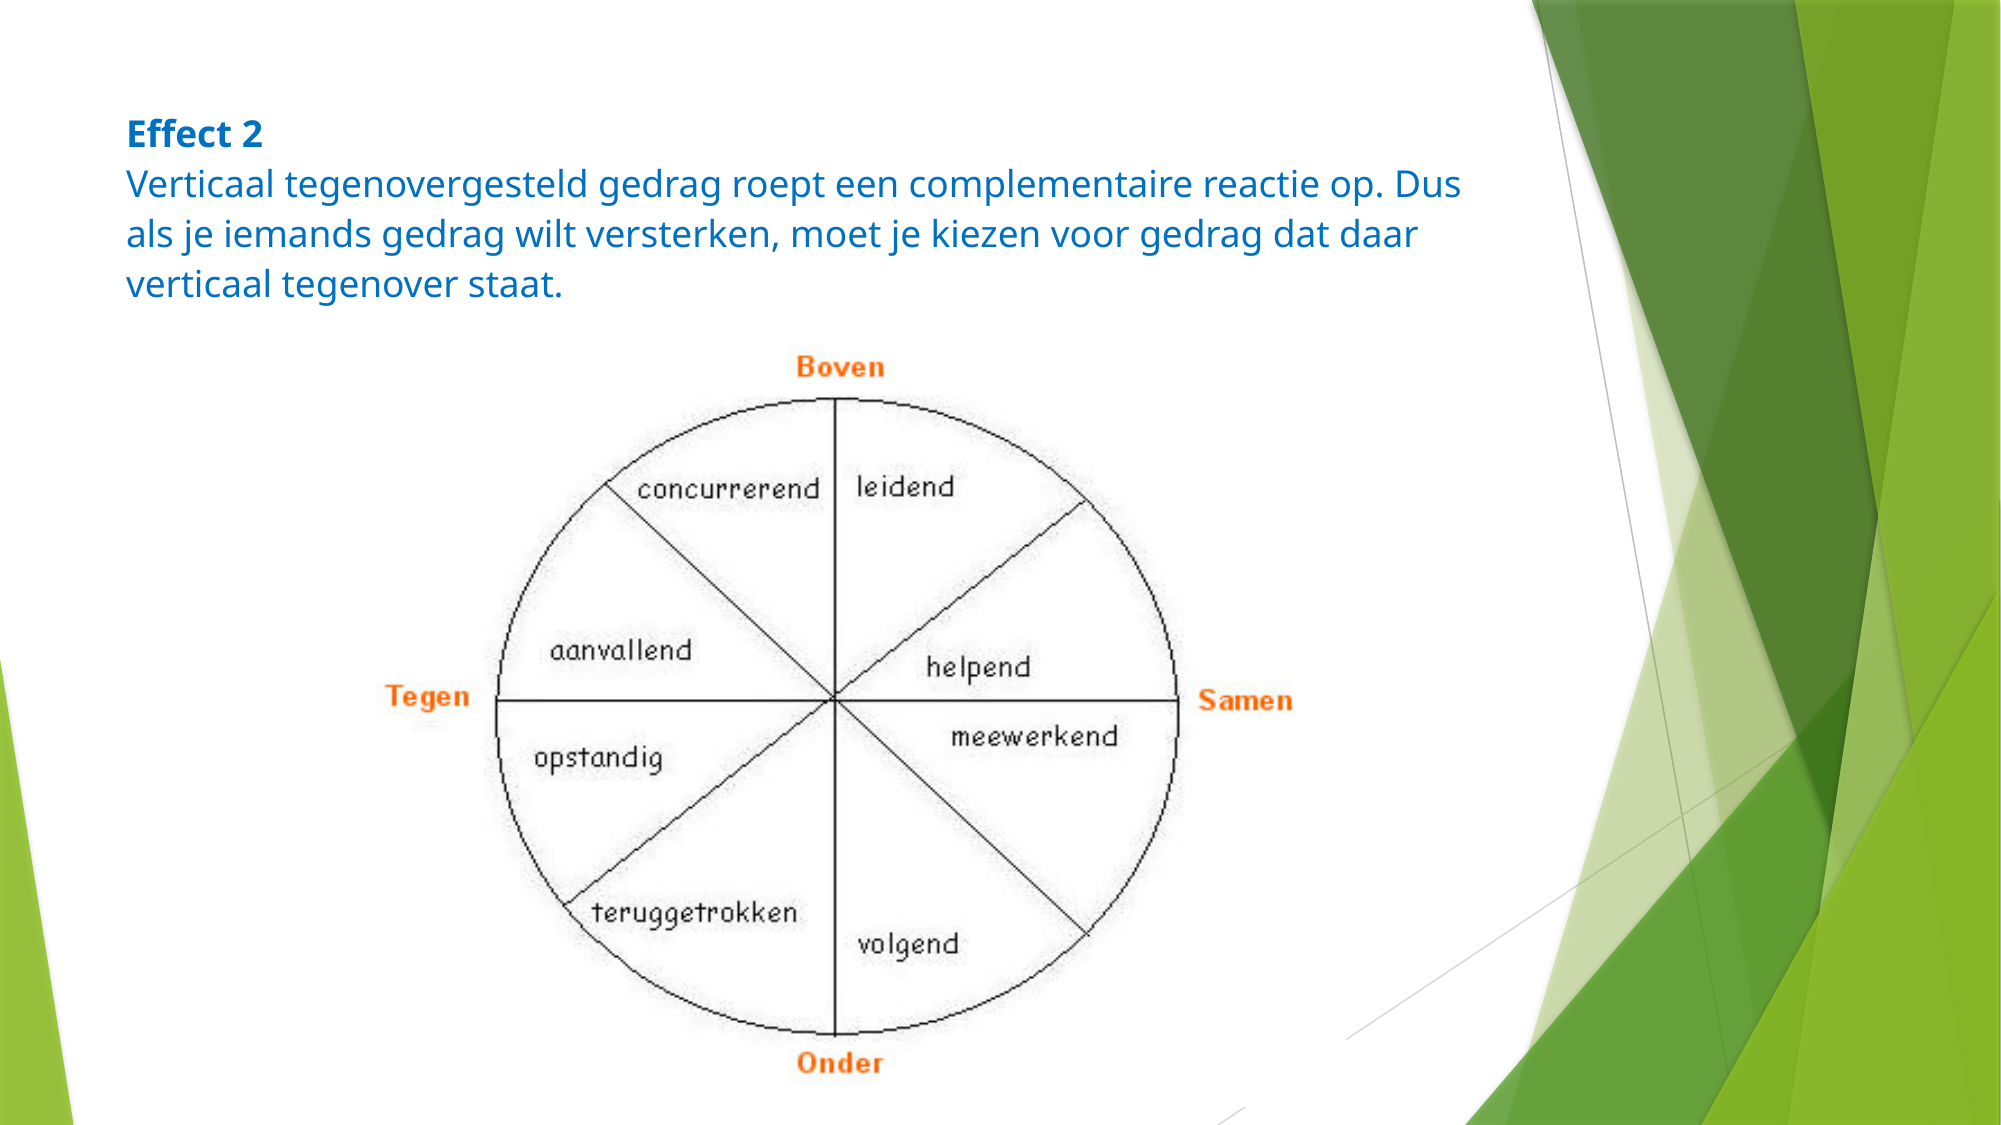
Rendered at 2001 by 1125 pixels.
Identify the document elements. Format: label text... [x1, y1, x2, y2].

title Effect 2 Verticaal tegenovergesteld gedrag roept een complementaire reactie op. Dus als je iemands gedrag wilt versterken, moet je kiezen voor gedrag dat daar verticaal tegenover staat. [111, 99, 1522, 317]
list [358, 329, 1347, 1108]
